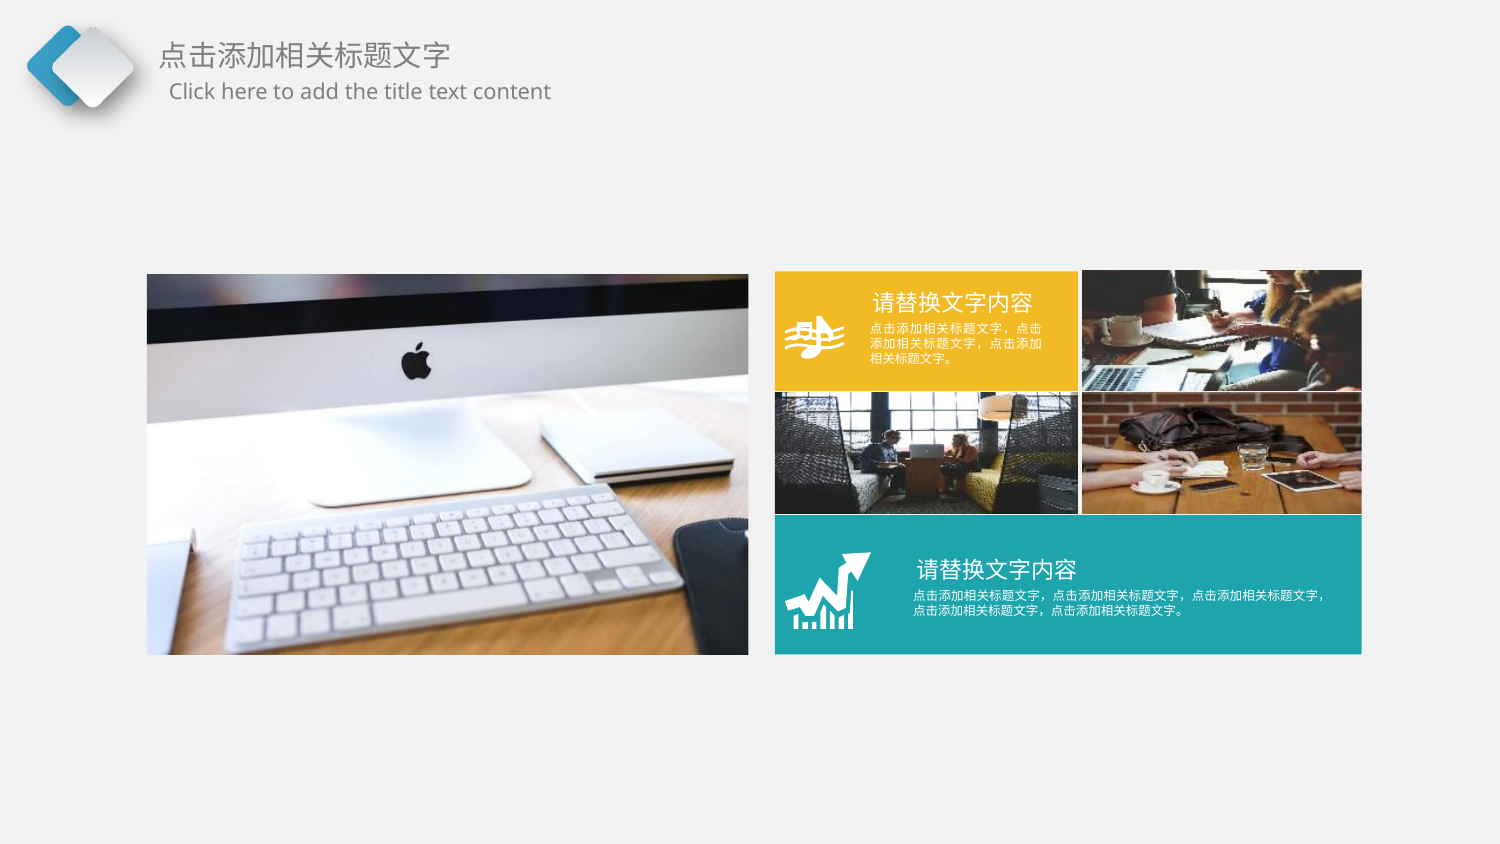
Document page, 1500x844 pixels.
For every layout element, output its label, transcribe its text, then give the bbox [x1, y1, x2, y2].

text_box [17, 15, 143, 118]
text_box 点击添加相关标题文字 [149, 32, 503, 78]
text_box [829, 610, 835, 629]
text_box [802, 620, 808, 629]
text_box [773, 269, 1080, 391]
text_box [793, 613, 799, 629]
text_box 点击添加相关标题文字，点击添加相关标题文字，点击添加相关标题文字，点击添加相关标题文字，点击添加相关标题文字。 [902, 582, 1329, 624]
text_box [848, 590, 853, 629]
text_box 点击添加相关标题文字，点击添加相关标题文字，点击添加相关标题文字。 [859, 316, 1053, 372]
text_box [838, 614, 845, 629]
text_box [811, 620, 817, 629]
text_box [784, 552, 872, 616]
text_box [773, 515, 1364, 657]
text_box [1080, 393, 1364, 515]
text_box 请替换文字内容 [905, 549, 1089, 589]
text_box [820, 604, 827, 629]
text_box 请替换文字内容 [862, 283, 1045, 322]
text_box [784, 316, 845, 359]
text_box [1080, 268, 1364, 393]
text_box [145, 273, 750, 657]
text_box Click here to add the title text content [157, 71, 564, 110]
text_box [773, 391, 1080, 515]
